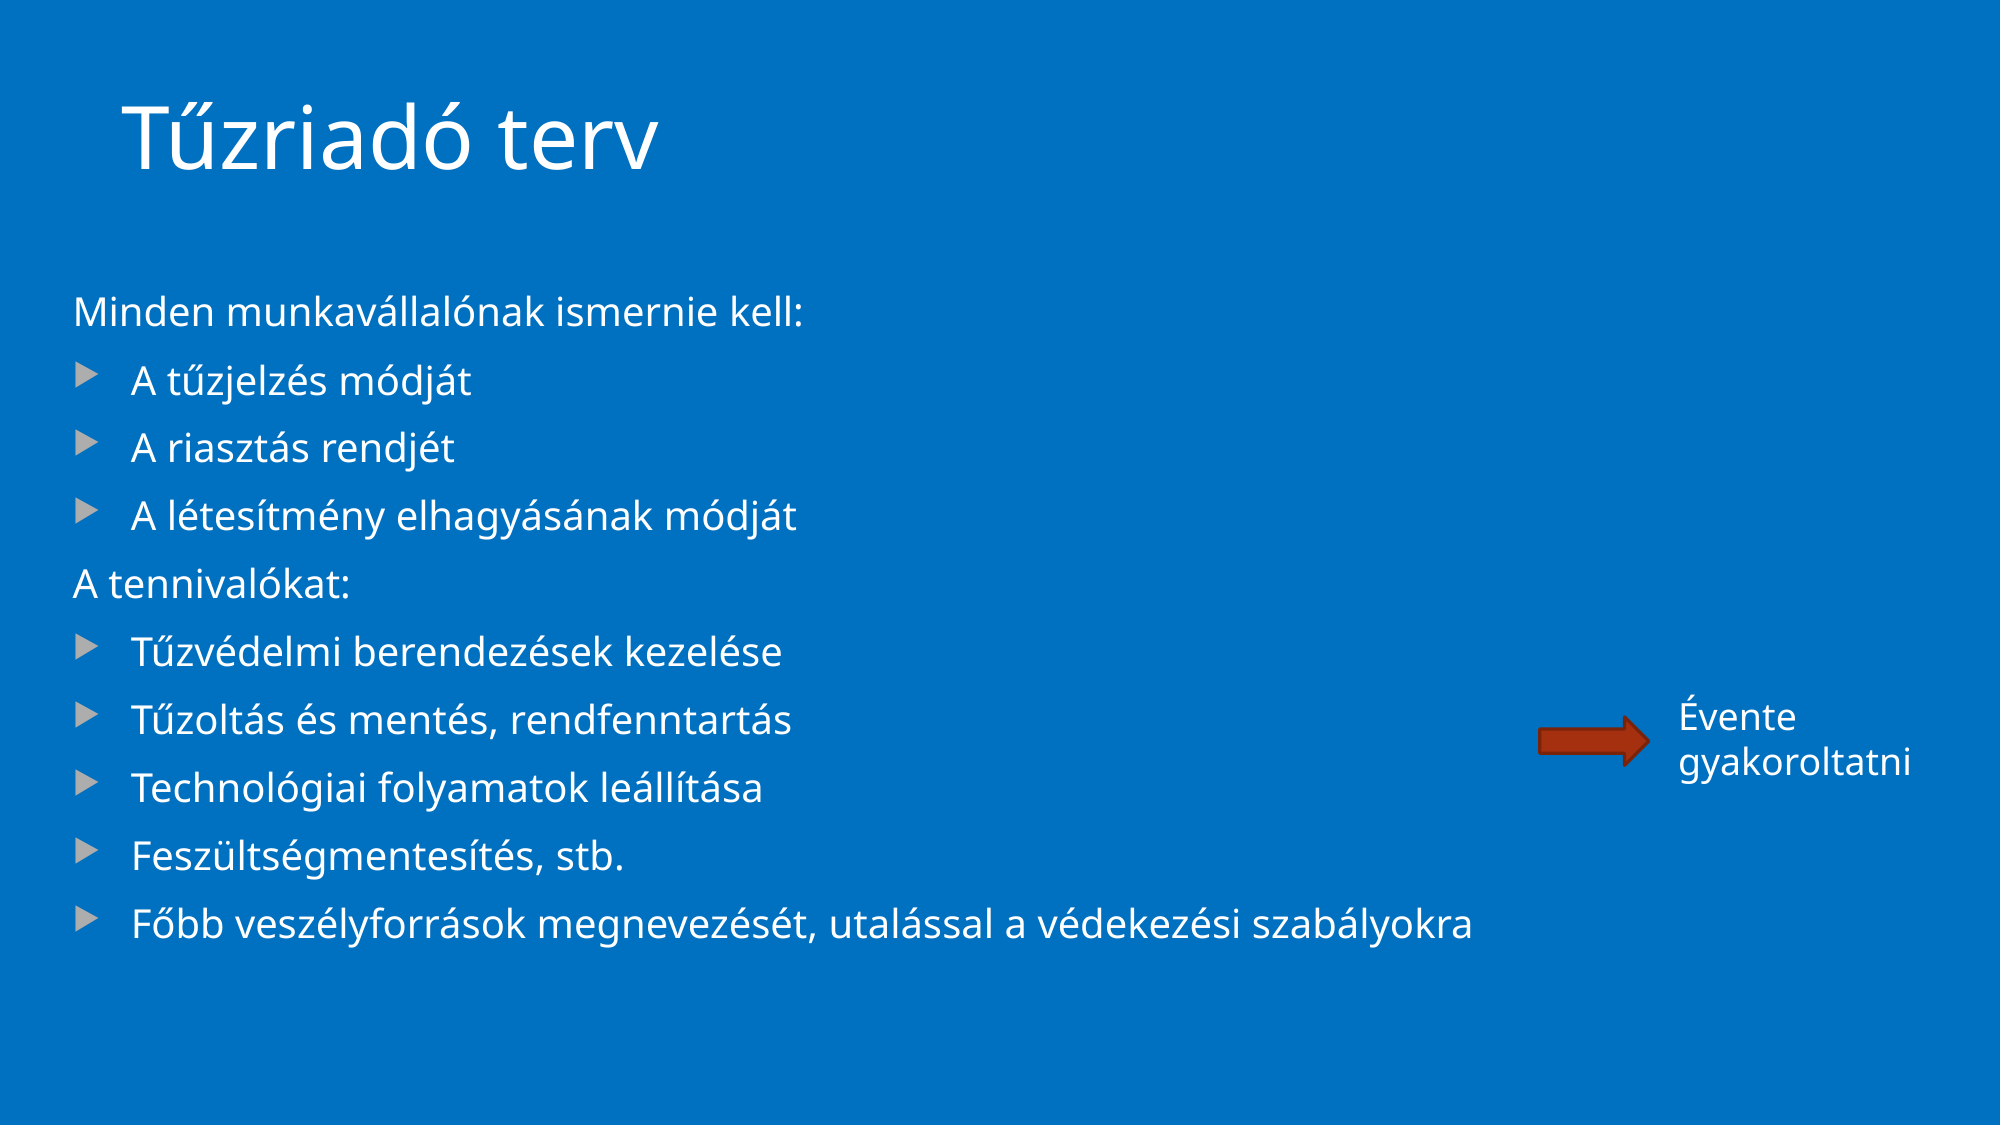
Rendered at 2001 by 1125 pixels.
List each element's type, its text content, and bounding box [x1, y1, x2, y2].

title Tűzriadó terv [106, 74, 1649, 304]
list Minden munkavállalónak ismernie kell: A tűzjelzés módját A riasztás rendjét A létesítmény elhagyásának módját A tennivalókat: Tűzvédelmi berendezések kezelése Tűzoltás és mentés, rendfenntartás Technológiai folyamatok leállítása Feszültségmentesítés, stb. Főbb veszélyforrások megnevezését, utalással a védekezési szabályokra [57, 279, 1526, 968]
text_box Évente gyakoroltatni [1663, 685, 1946, 791]
text_box [1538, 715, 1650, 767]
